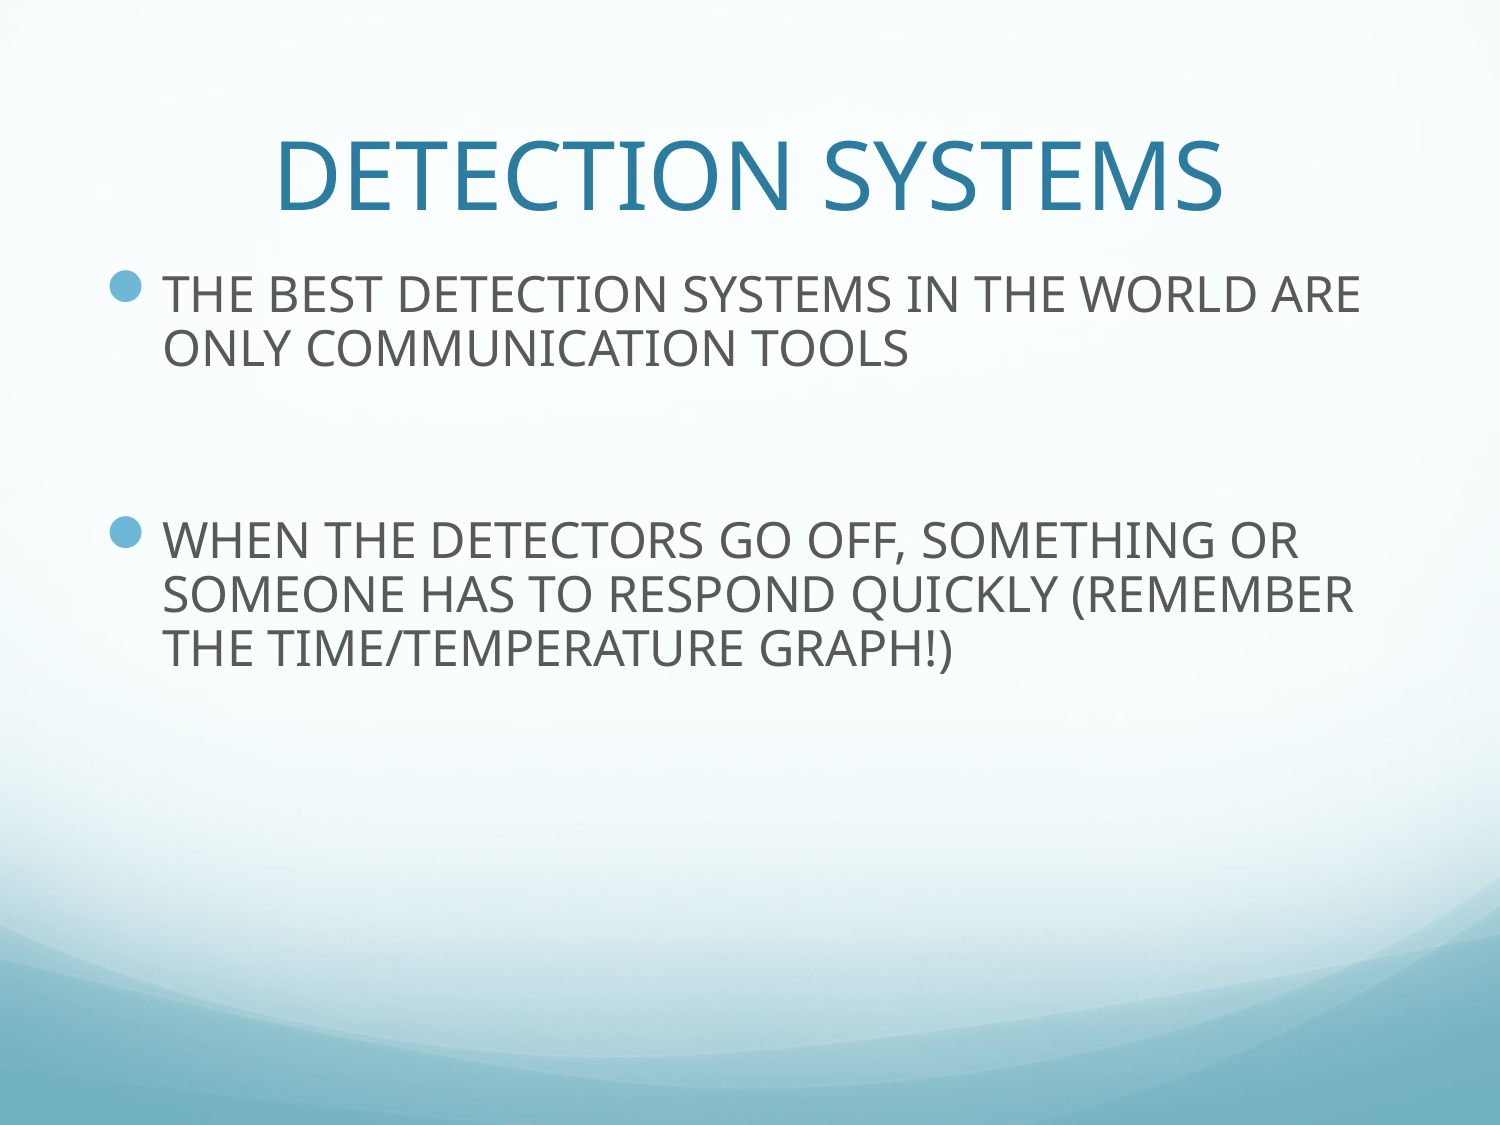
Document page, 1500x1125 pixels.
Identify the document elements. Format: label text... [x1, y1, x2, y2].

list THE BEST DETECTION SYSTEMS IN THE WORLD ARE ONLY COMMUNICATION TOOLS WHEN THE DETECTORS GO OFF, SOMETHING OR SOMEONE HAS TO RESPOND QUICKLY (REMEMBER THE TIME/TEMPERATURE GRAPH!) [90, 262, 1410, 975]
title DETECTION SYSTEMS [90, 17, 1410, 237]
